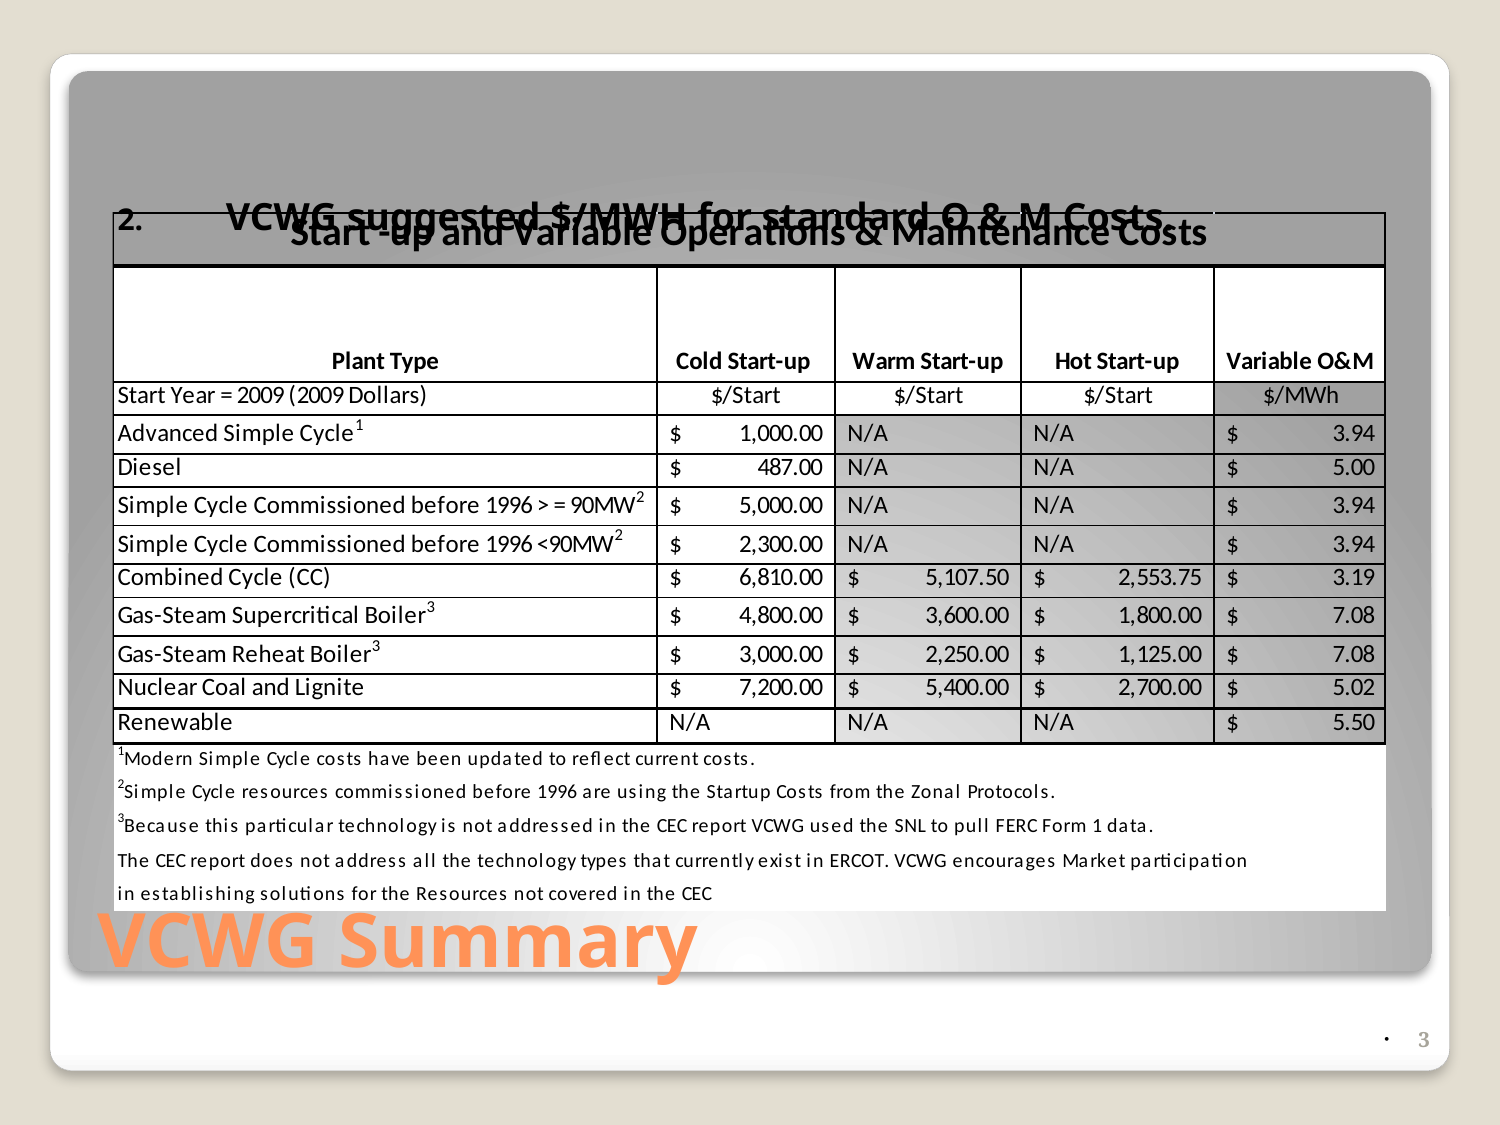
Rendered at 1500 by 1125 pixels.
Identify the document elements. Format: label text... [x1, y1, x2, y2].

title VCWG Summary [82, 817, 1425, 991]
picture [112, 212, 1388, 913]
list VCWG suggested $/MWH for standard O & M Costs. [87, 87, 1426, 913]
slide_number 3 [1369, 1002, 1445, 1063]
